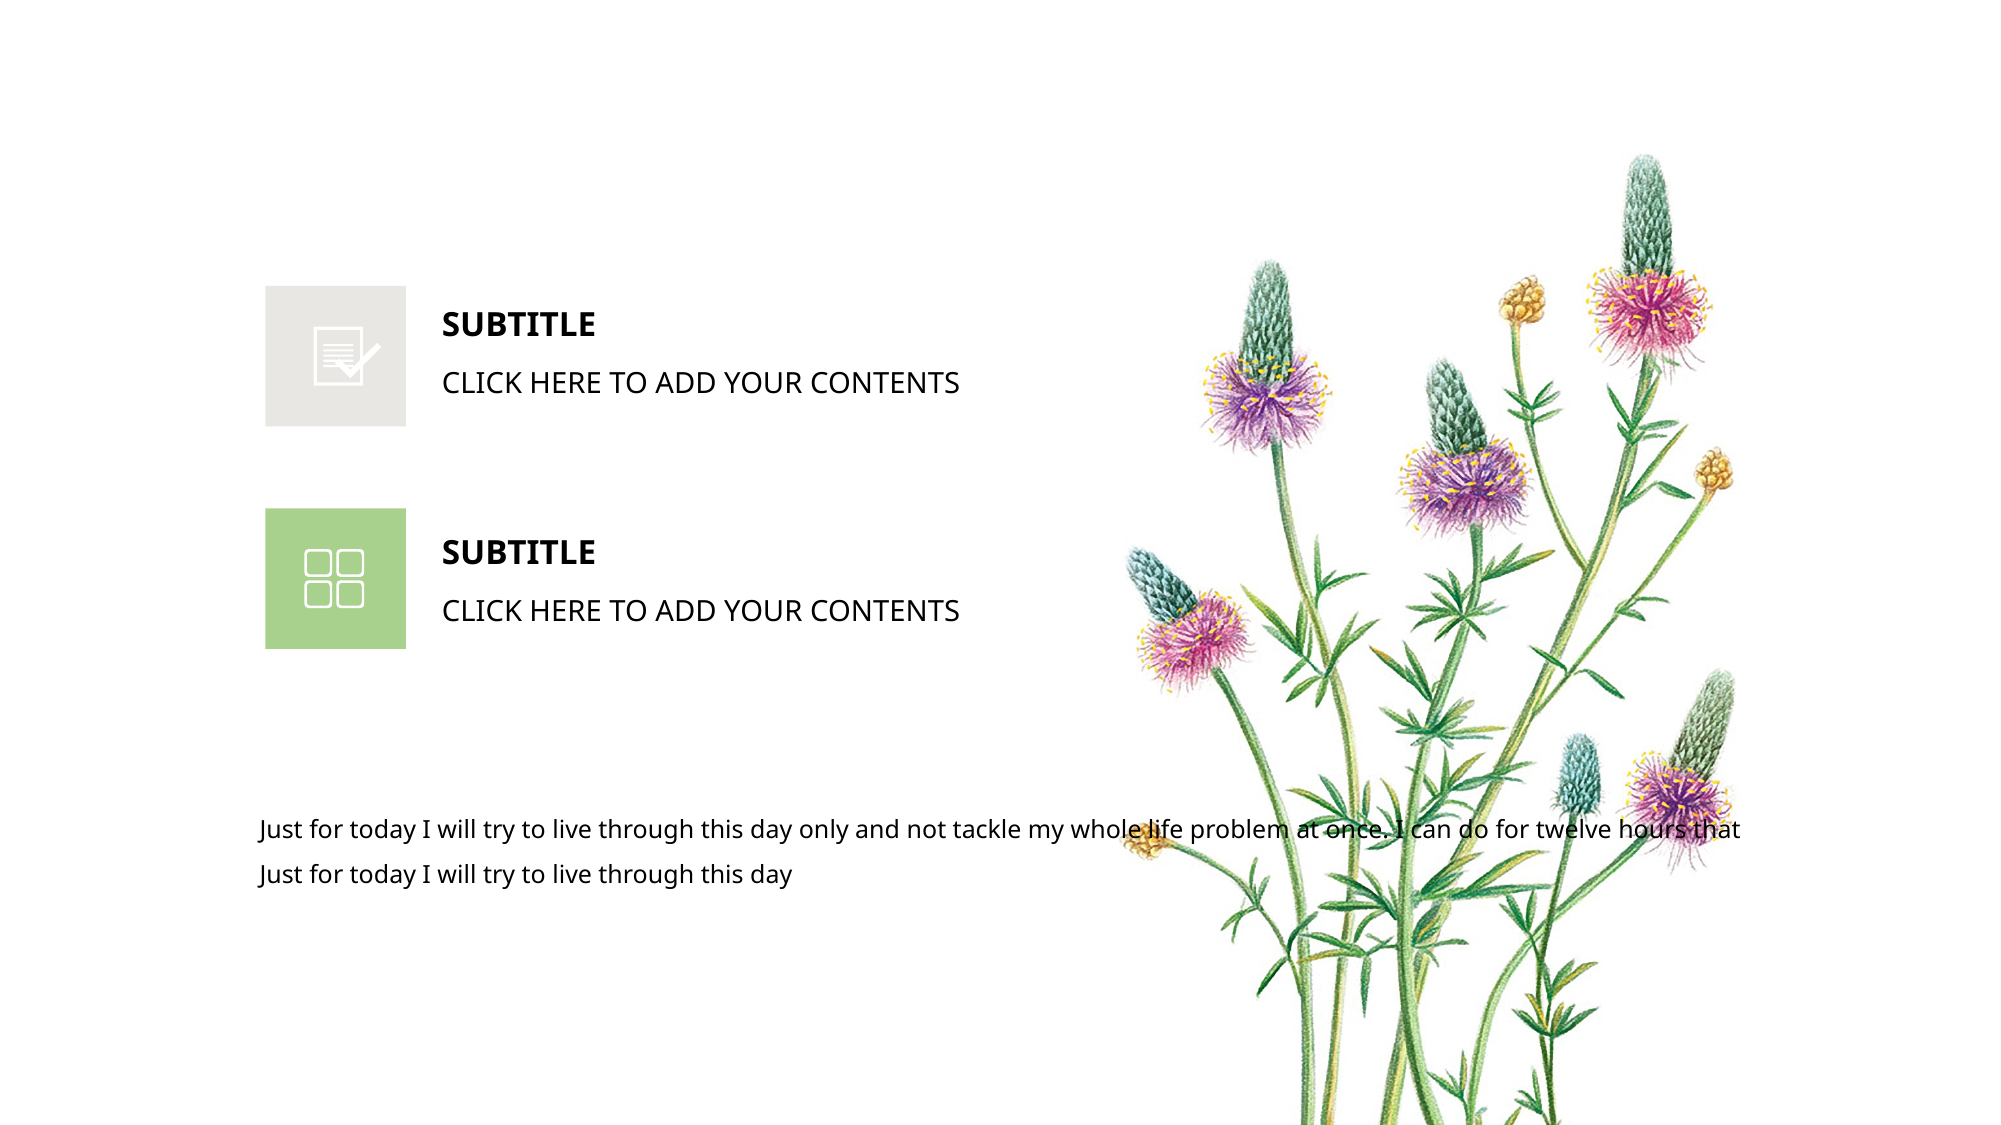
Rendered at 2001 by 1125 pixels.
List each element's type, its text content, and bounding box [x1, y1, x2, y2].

text_box [303, 548, 334, 578]
text_box [264, 285, 407, 427]
text_box [335, 579, 366, 610]
text_box CLICK HERE TO ADD YOUR CONTENTS [427, 584, 1080, 635]
text_box [264, 507, 407, 650]
picture [1084, 145, 1782, 1125]
text_box [335, 548, 366, 578]
text_box SUBTITLE [427, 295, 818, 351]
text_box CLICK HERE TO ADD YOUR CONTENTS [427, 356, 1080, 407]
text_box Just for today I will try to live through this day only and not tackle my whole life problem at once. I can do for twelve hours that Just for today I will try to live through this day [244, 790, 1084, 896]
text_box SUBTITLE [427, 523, 818, 579]
text_box [303, 579, 334, 610]
text_box [312, 325, 383, 387]
